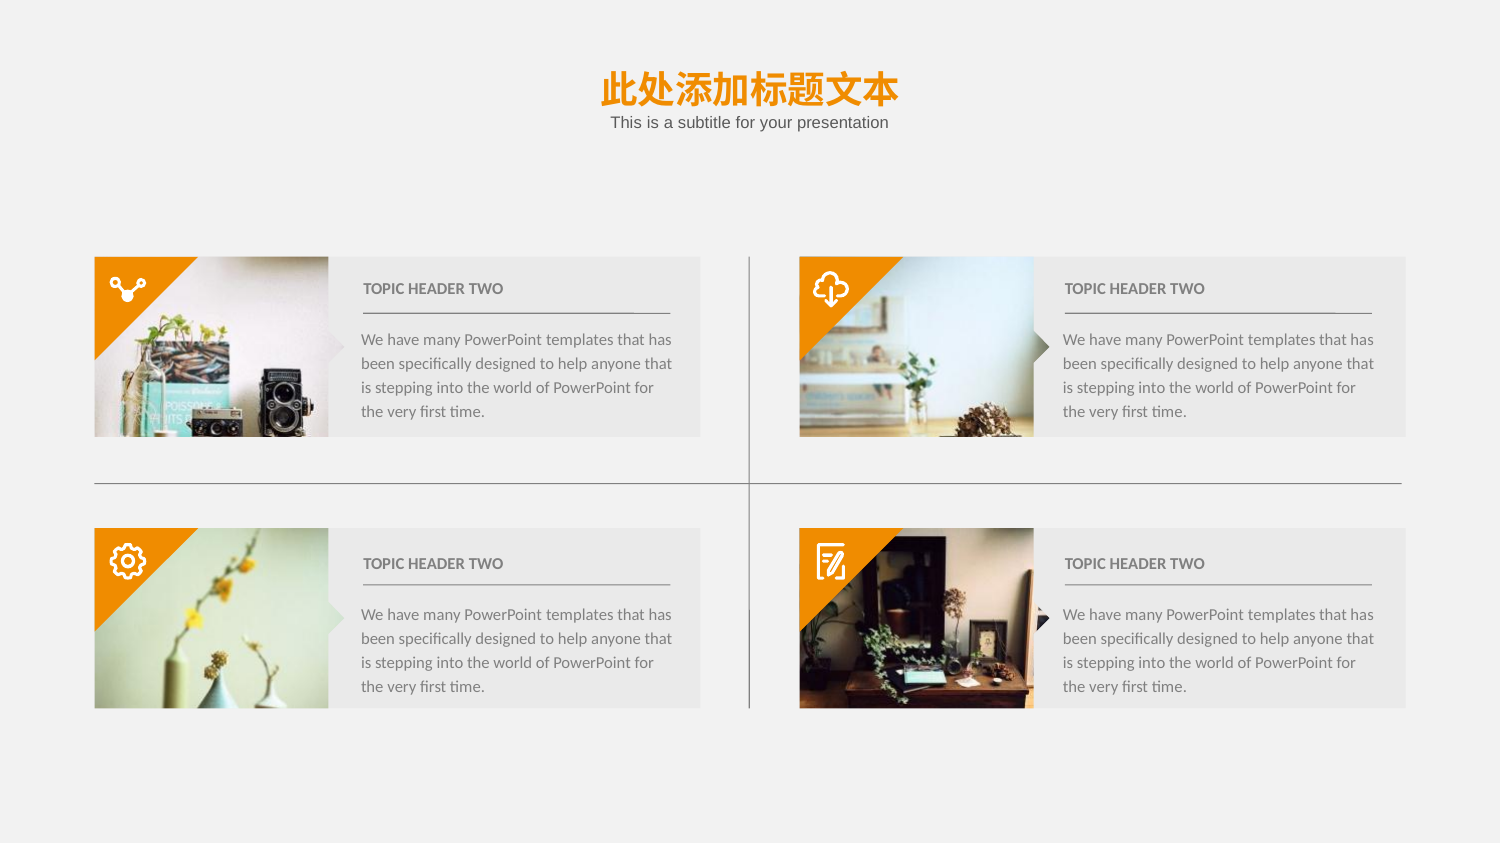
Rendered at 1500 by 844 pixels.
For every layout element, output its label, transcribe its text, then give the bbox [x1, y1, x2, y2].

text_box [94, 256, 345, 437]
text_box We have many PowerPoint templates that has been specifically designed to help anyone that is stepping into the world of PowerPoint for the very first time. [361, 325, 680, 421]
text_box [109, 276, 147, 303]
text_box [109, 542, 147, 580]
text_box [94, 528, 345, 709]
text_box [812, 270, 850, 308]
text_box We have many PowerPoint templates that has been specifically designed to help anyone that is stepping into the world of PowerPoint for the very first time. [1062, 599, 1382, 696]
text_box This is a subtitle for your presentation [602, 112, 898, 133]
text_box [329, 256, 701, 437]
text_box TOPIC HEADER TWO [363, 274, 682, 299]
text_box [799, 528, 1050, 709]
text_box [1034, 528, 1406, 709]
text_box [799, 256, 1050, 437]
text_box [94, 256, 199, 361]
text_box [799, 528, 904, 632]
text_box We have many PowerPoint templates that has been specifically designed to help anyone that is stepping into the world of PowerPoint for the very first time. [361, 599, 680, 696]
text_box [329, 528, 701, 709]
text_box TOPIC HEADER TWO [363, 548, 682, 573]
text_box We have many PowerPoint templates that has been specifically designed to help anyone that is stepping into the world of PowerPoint for the very first time. [1062, 325, 1382, 421]
text_box TOPIC HEADER TWO [1064, 274, 1384, 299]
text_box [799, 256, 904, 361]
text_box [816, 542, 846, 580]
text_box 此处添加标题文本 [567, 58, 933, 119]
text_box [1034, 256, 1406, 437]
text_box [94, 528, 199, 632]
text_box TOPIC HEADER TWO [1064, 548, 1384, 573]
